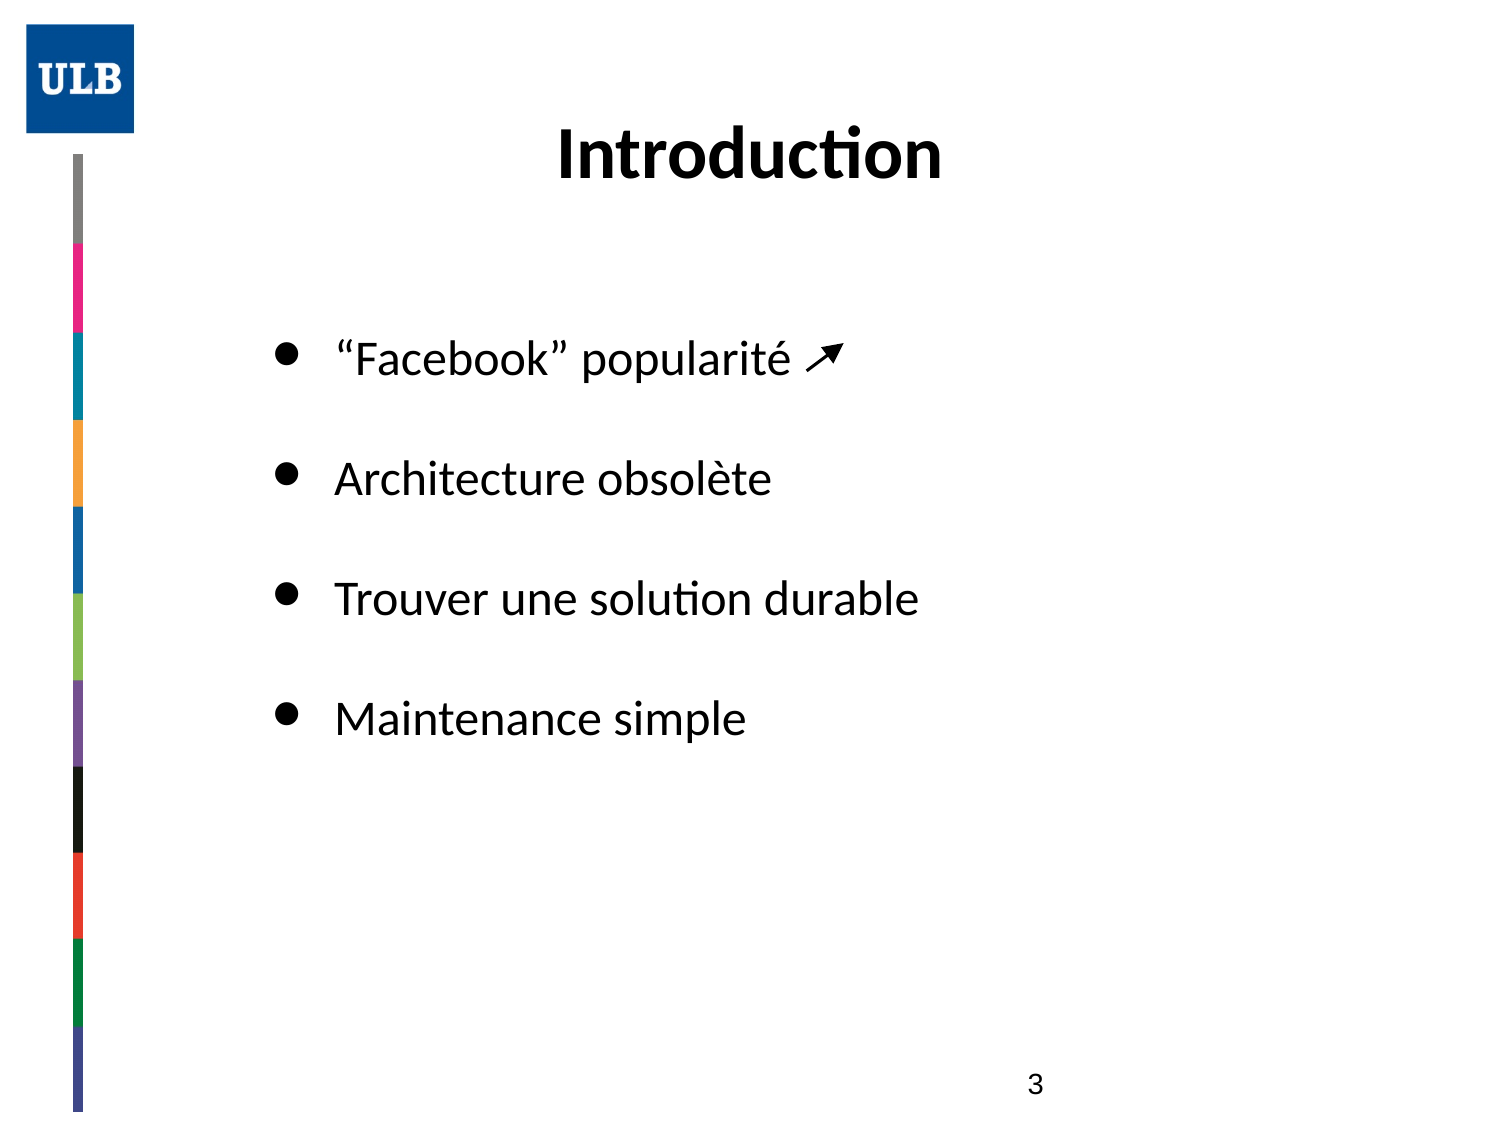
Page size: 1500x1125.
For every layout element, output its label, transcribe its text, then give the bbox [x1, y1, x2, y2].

title Introduction [112, 28, 1388, 270]
text_box “Facebook” popularité Architecture obsolète Trouver une solution durable Maintenance simple [244, 310, 1187, 886]
picture [73, 154, 83, 333]
slide_number 3 [1012, 1052, 1350, 1113]
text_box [806, 342, 844, 372]
picture [73, 420, 83, 1112]
picture [7, 24, 142, 143]
